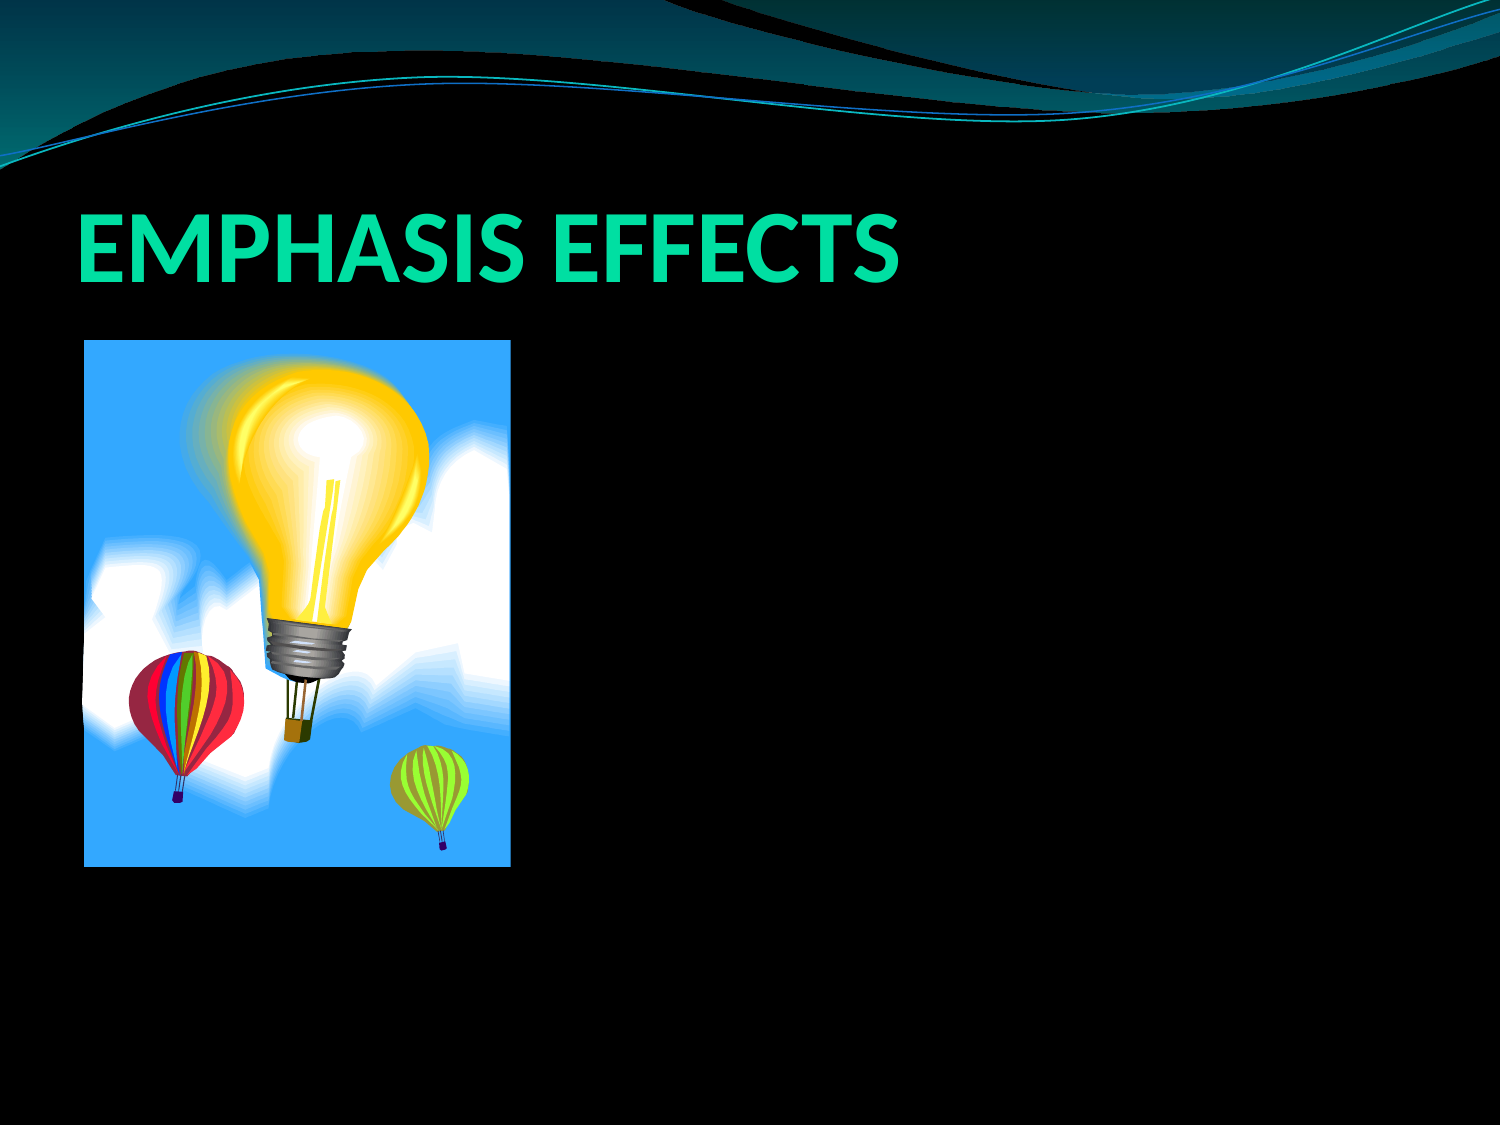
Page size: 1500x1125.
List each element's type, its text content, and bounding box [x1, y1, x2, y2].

title Emphasis Effects [75, 115, 1438, 303]
picture [81, 339, 511, 868]
